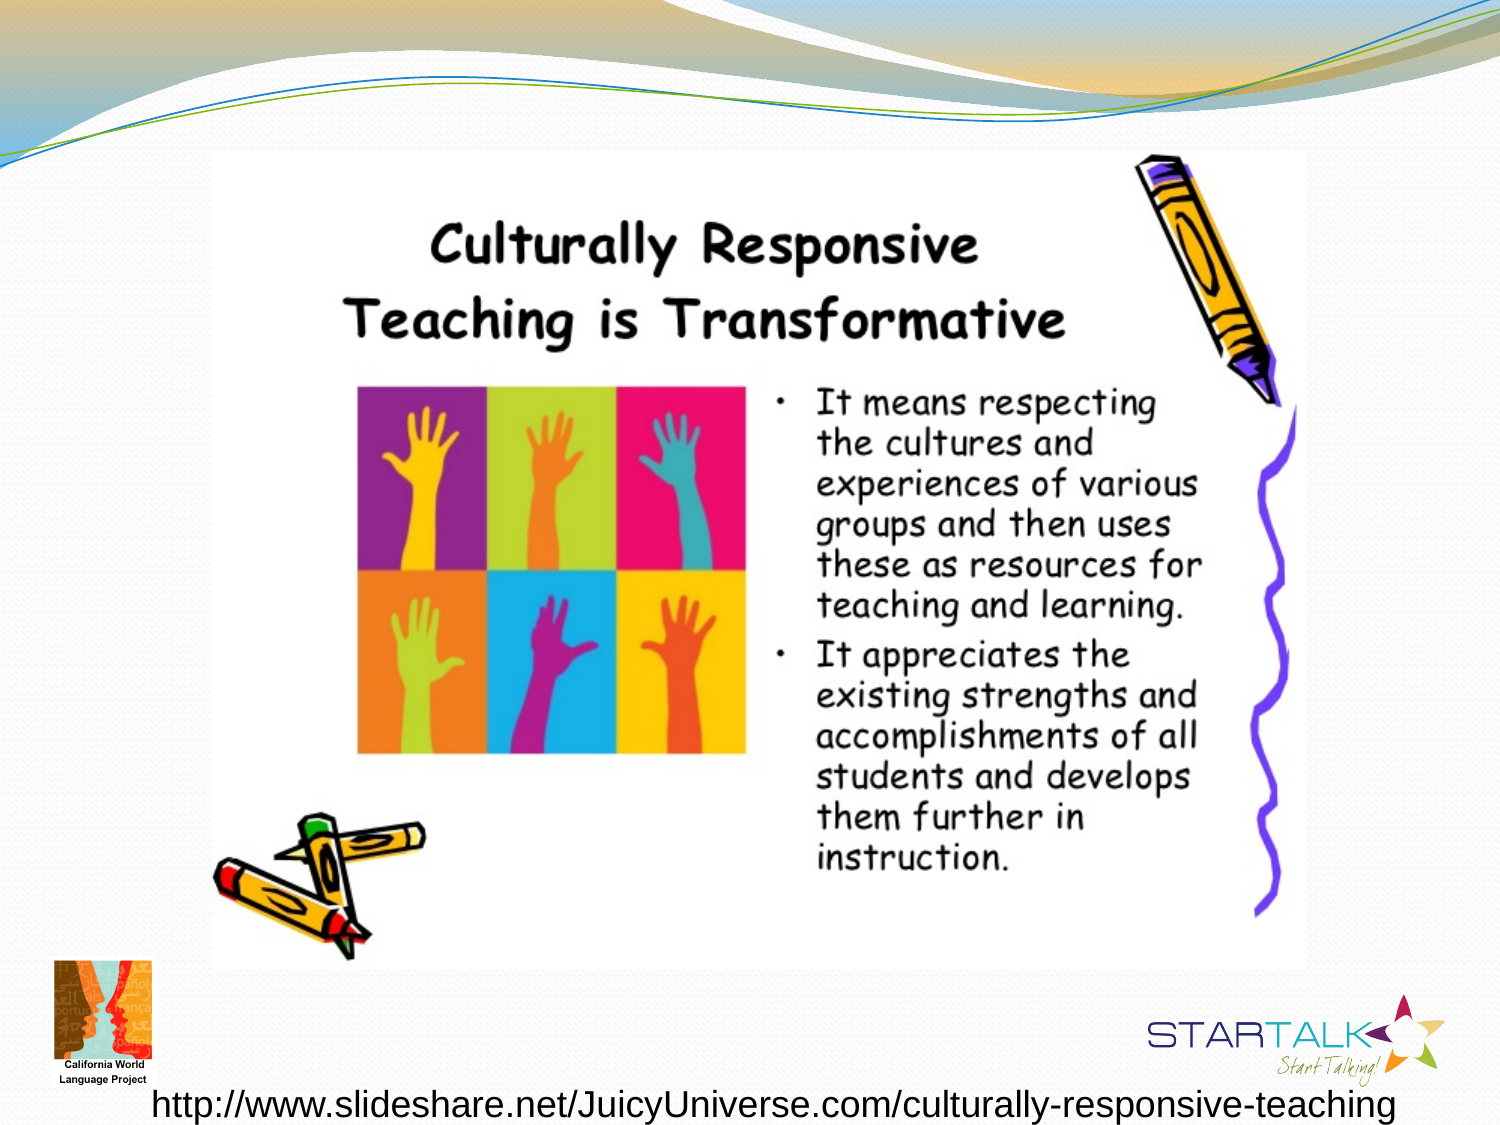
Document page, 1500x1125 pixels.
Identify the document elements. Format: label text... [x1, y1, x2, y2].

text_box http://www.slideshare.net/JuicyUniverse.com/culturally-responsive-teaching [136, 1072, 1444, 1125]
picture [50, 956, 158, 1088]
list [74, 150, 1444, 971]
picture [1148, 994, 1446, 1087]
